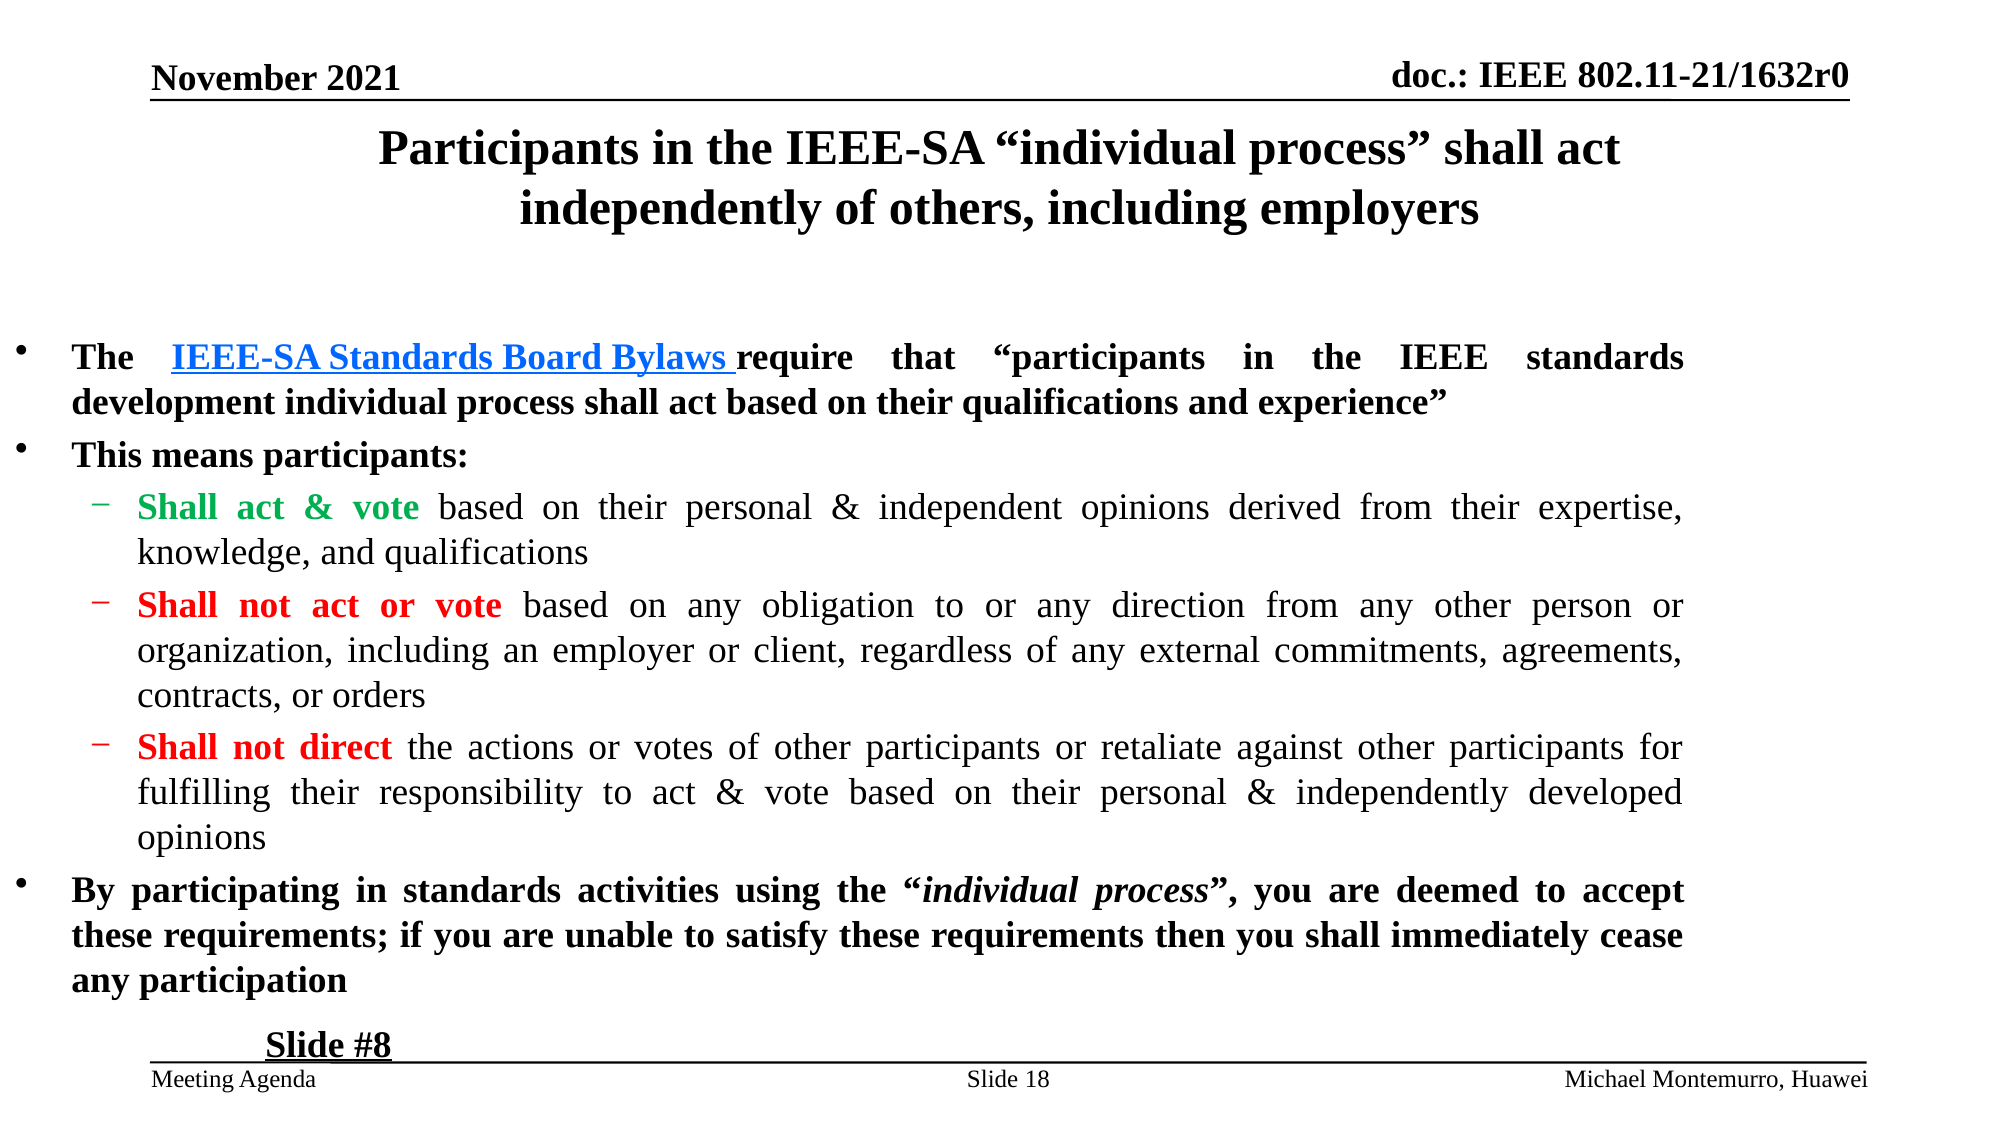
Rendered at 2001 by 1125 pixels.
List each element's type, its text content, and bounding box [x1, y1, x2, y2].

text_box Slide #8 [250, 1012, 407, 1073]
footer Michael Montemurro, Huawei [1266, 1061, 1869, 1093]
slide_number Slide 18 [964, 1061, 1053, 1093]
list The IEEE-SA Standards Board Bylaws require that “participants in the IEEE standards development individual process shall act based on their qualifications and experience” This means participants: Shall act & vote based on their personal & independent opinions derived from their expertise, knowledge, and qualifications Shall not act or vote based on any obligation to or any direction from any other person or organization, including an employer or client, regardless of any external commitments, agreements, contracts, or orders Shall not direct the actions or votes of other participants or retaliate against other participants for fulfilling their responsibility to act & vote based on their personal & independently developed opinions By participating in standards activities using the “individual process”, you are deemed to accept these requirements; if you are unable to satisfy these requirements then you shall immediately cease any participation [0, 324, 1700, 1000]
text_box Participants in the IEEE-SA “individual process” shall act independently of others, including employers [362, 87, 1638, 263]
